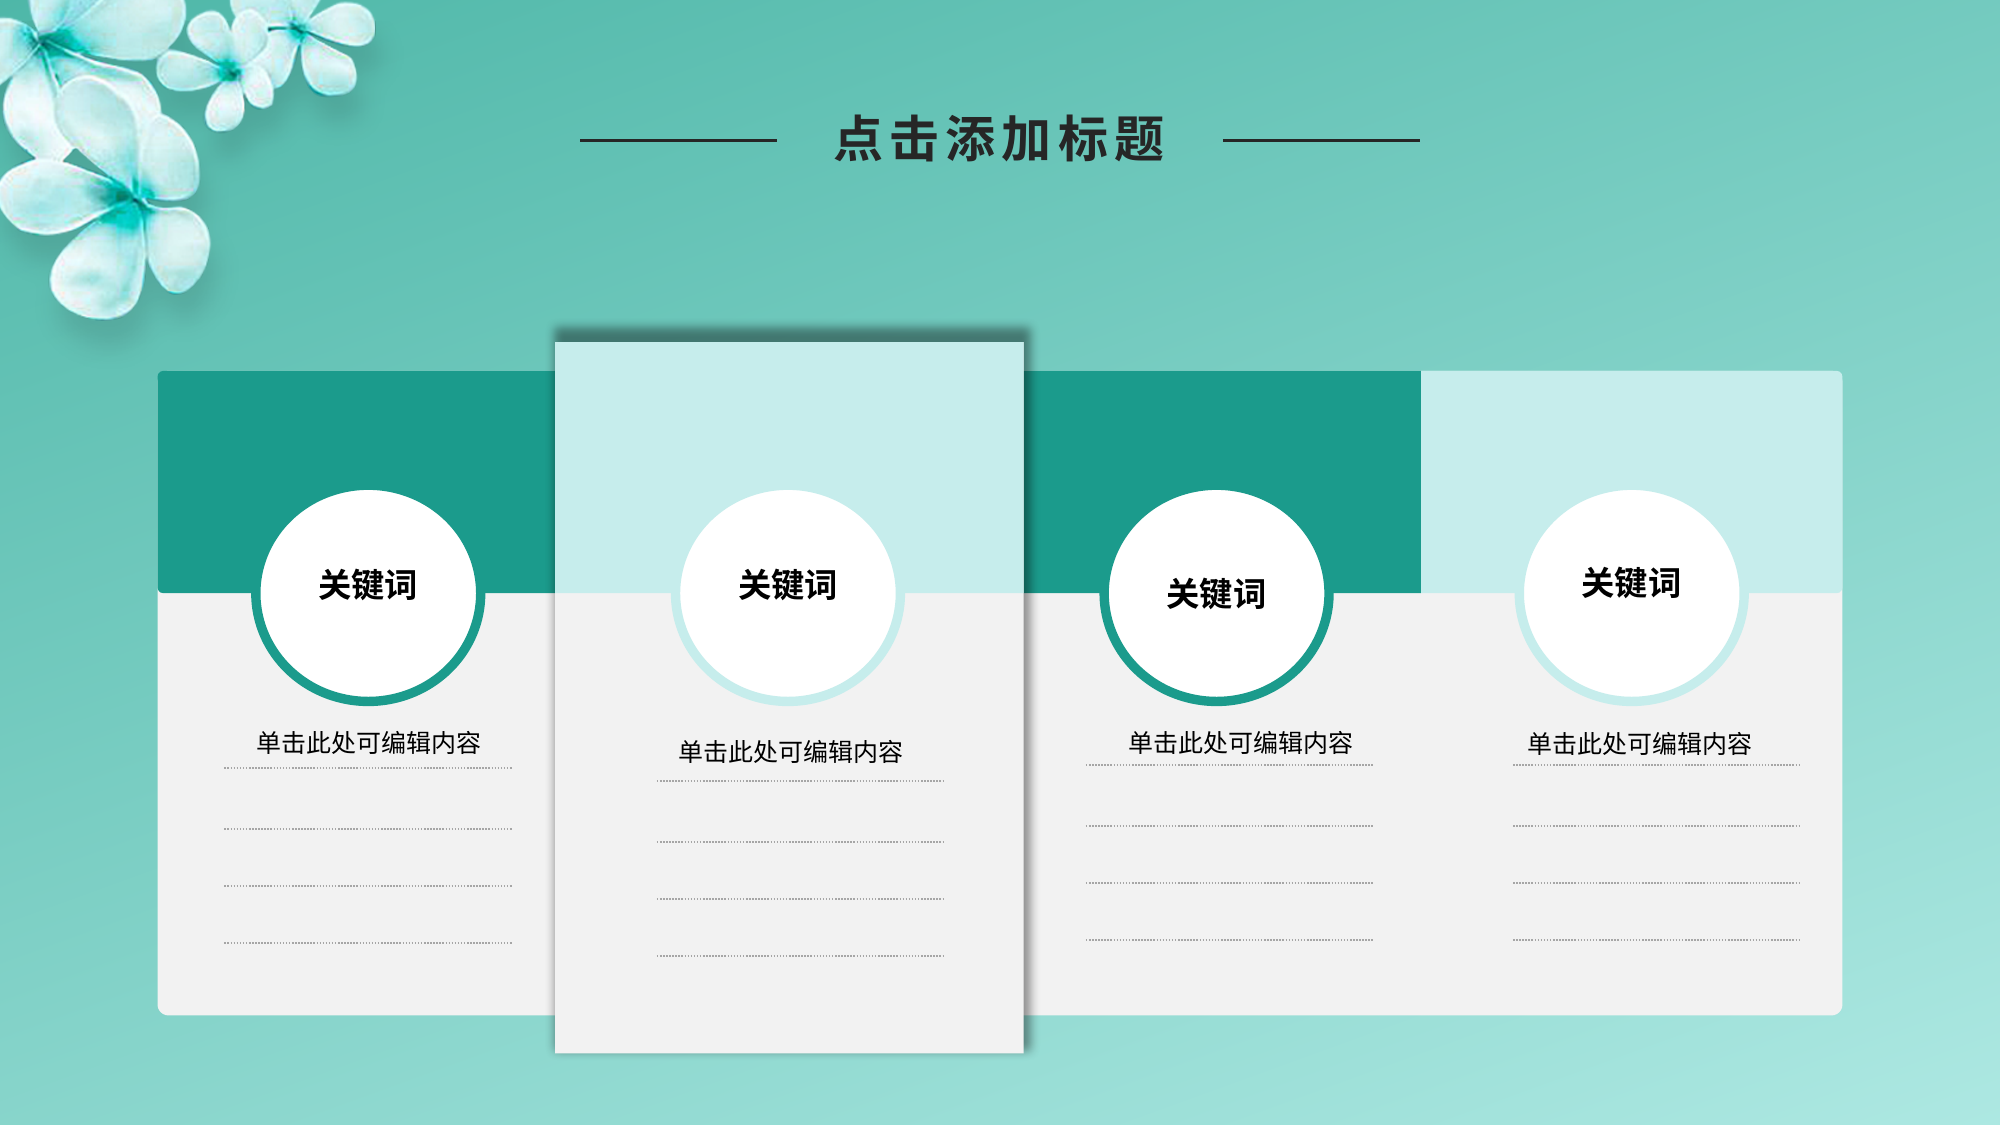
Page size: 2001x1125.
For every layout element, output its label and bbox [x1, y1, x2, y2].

text_box [157, 370, 549, 1016]
picture [0, 0, 404, 372]
text_box [1028, 370, 1419, 1016]
text_box [1512, 764, 1801, 941]
text_box [1420, 370, 1843, 1016]
text_box [224, 767, 513, 944]
text_box [580, 100, 1420, 177]
text_box [1085, 764, 1374, 941]
text_box [656, 780, 945, 957]
text_box [554, 341, 1024, 1054]
